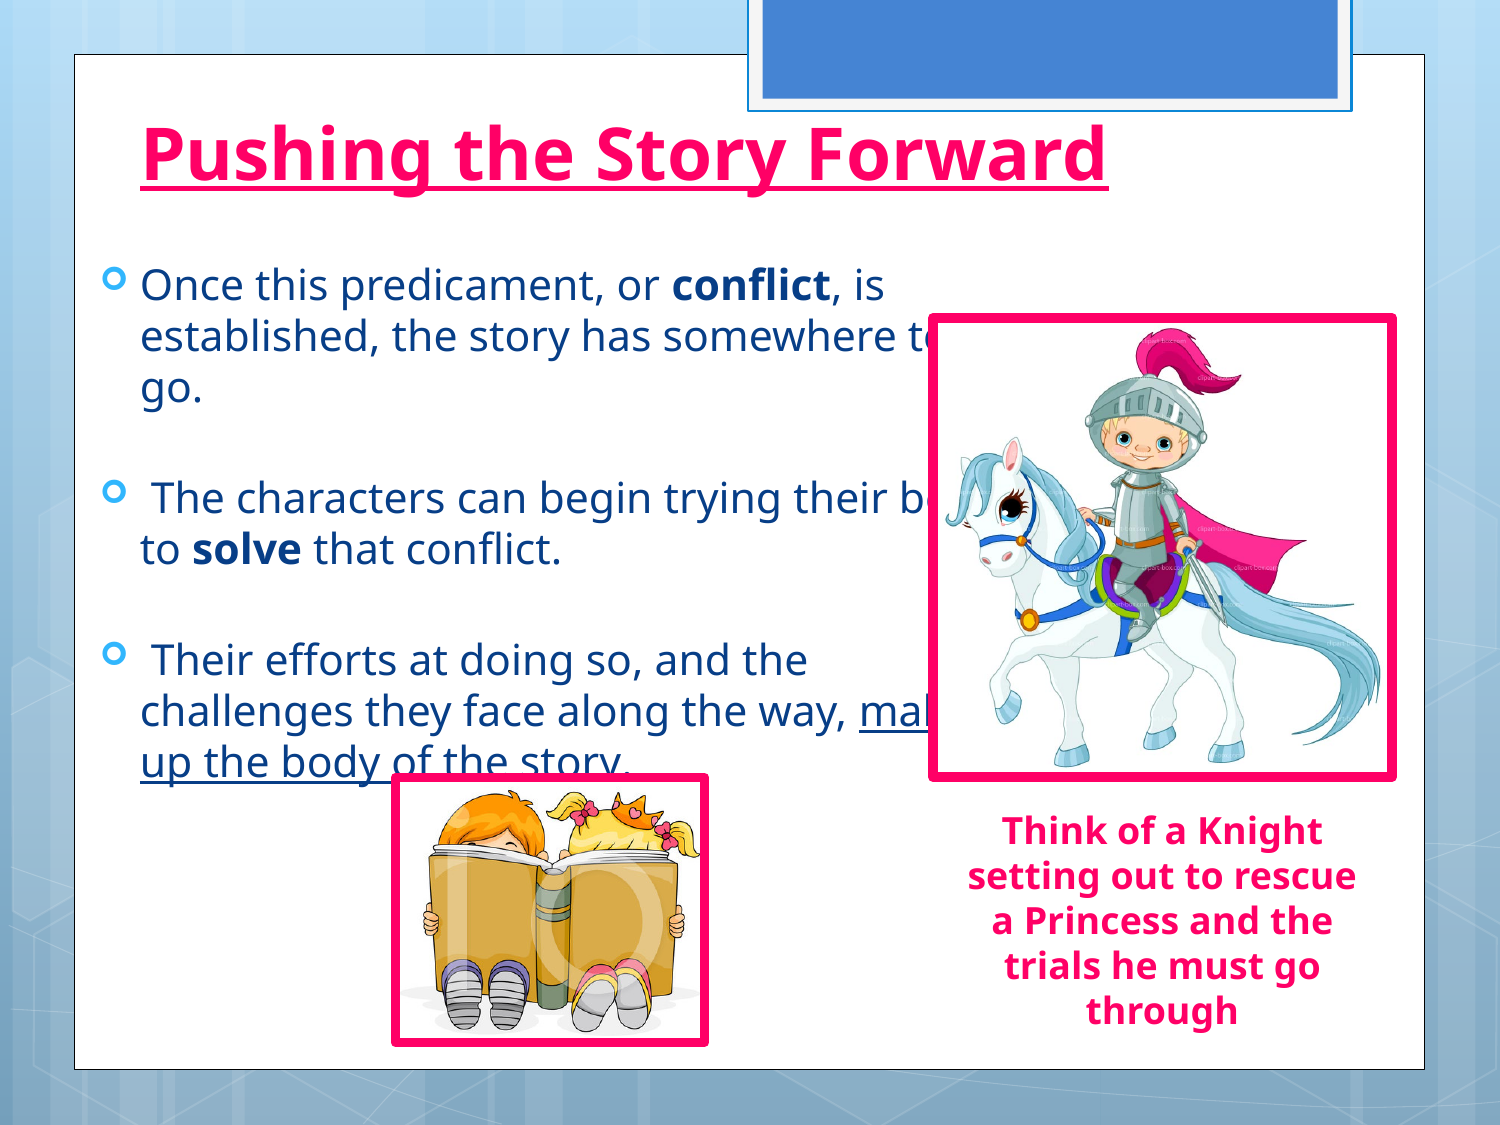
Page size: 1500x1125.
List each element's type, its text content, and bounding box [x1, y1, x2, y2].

picture [399, 781, 701, 1038]
list Once this predicament, or conflict, is established, the story has somewhere to go. The characters can begin trying their best to solve that conflict. Their efforts at doing so, and the challenges they face along the way, make up the body of the story. [75, 249, 1013, 800]
picture [937, 322, 1388, 773]
title Pushing the Story Forward [125, 87, 1363, 203]
text_box Think of a Knight setting out to rescue a Princess and the trials he must go through [937, 799, 1388, 1040]
